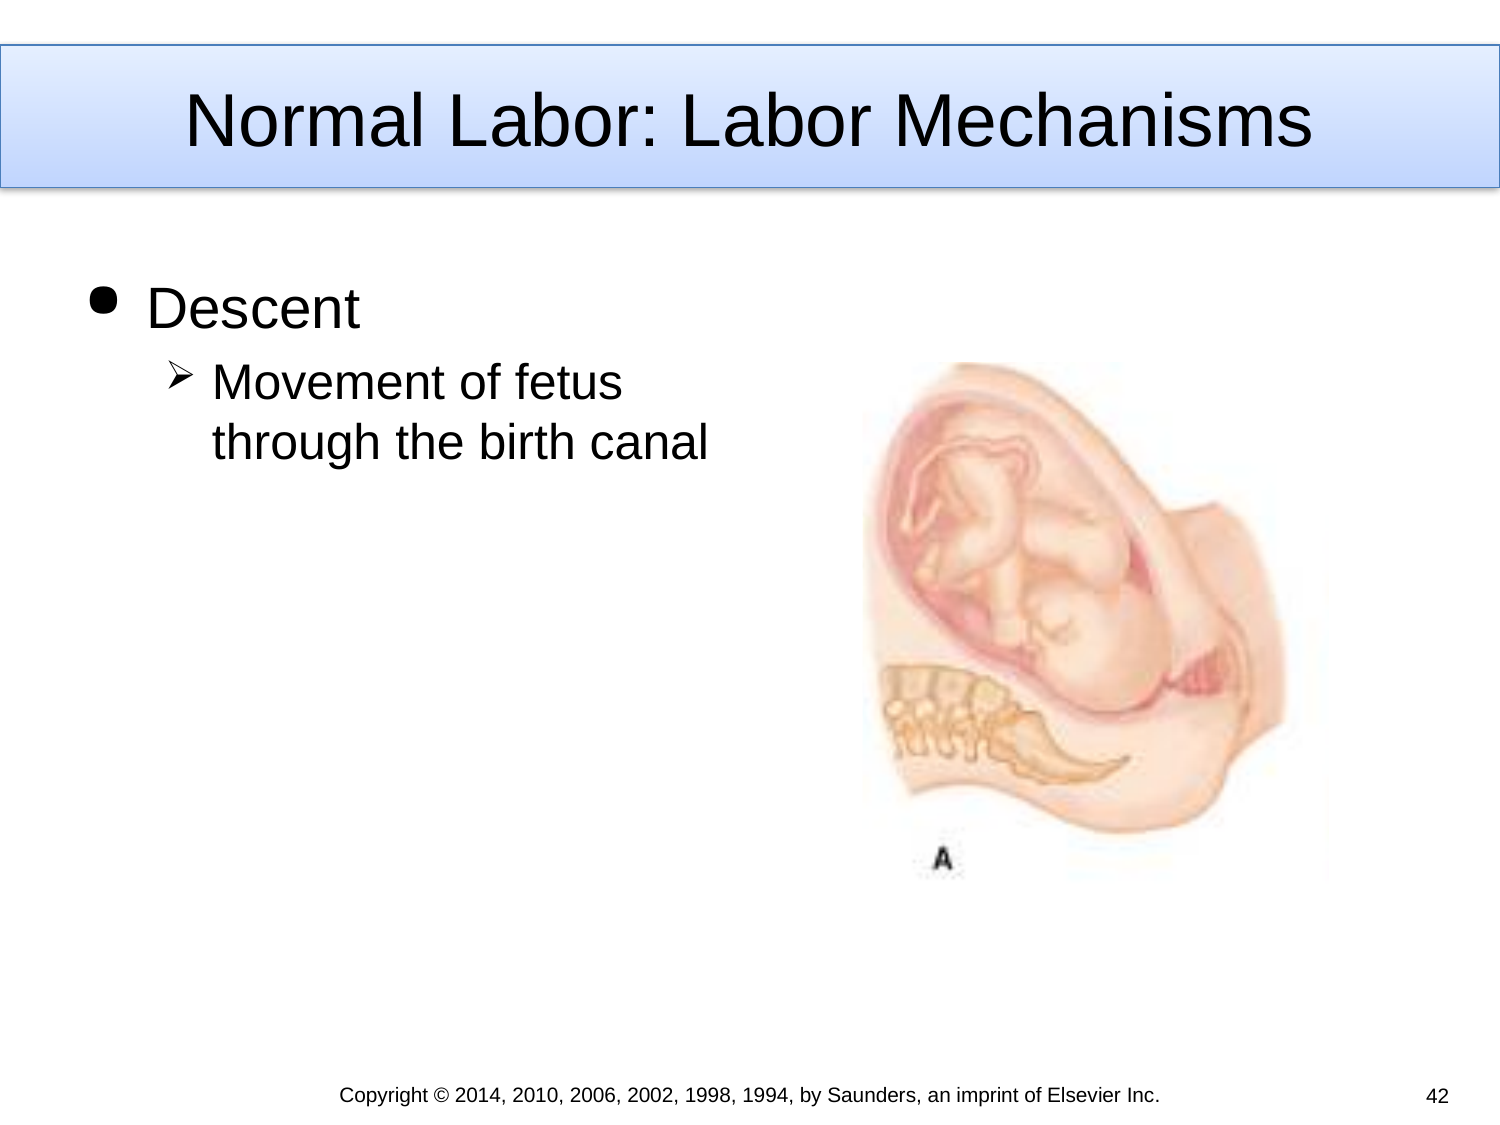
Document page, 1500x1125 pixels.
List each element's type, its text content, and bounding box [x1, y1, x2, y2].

title Normal Labor: Labor Mechanisms [0, 44, 1500, 188]
picture [862, 362, 1330, 926]
footer Copyright © 2014, 2010, 2006, 2002, 1998, 1994, by Saunders, an imprint of Elsevier Inc. [187, 1062, 1313, 1125]
text_box 42 [1399, 1065, 1475, 1125]
list Descent Movement of fetus through the birth canal [75, 262, 738, 1005]
